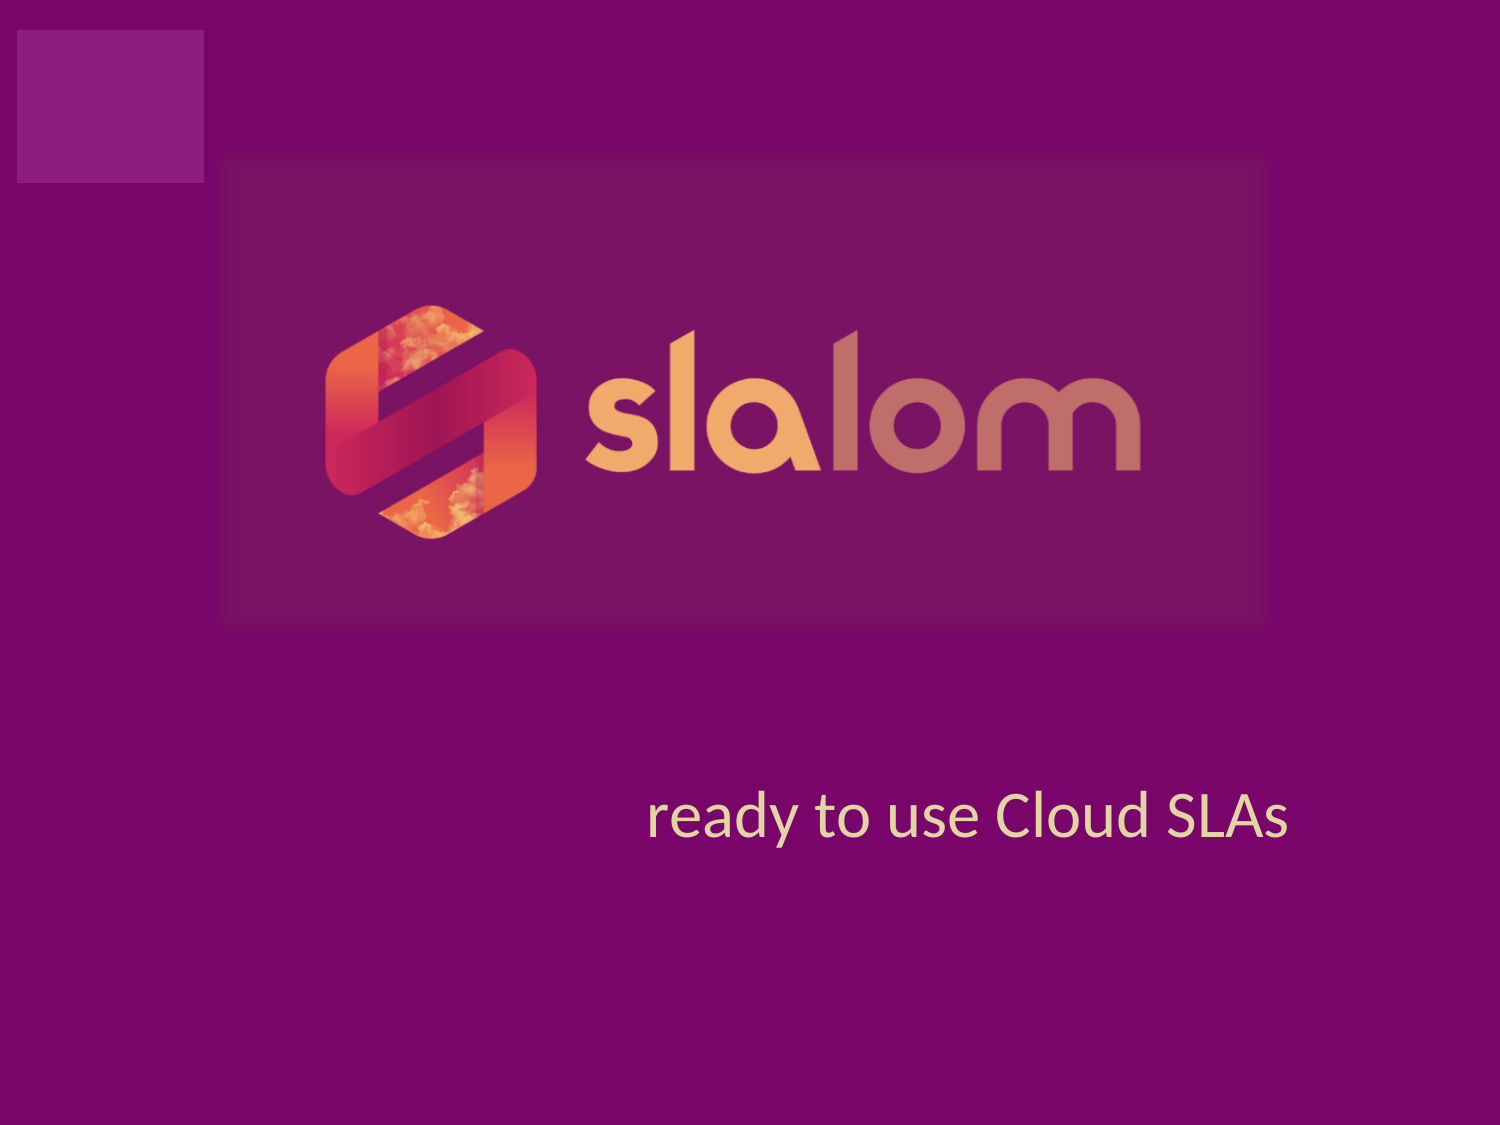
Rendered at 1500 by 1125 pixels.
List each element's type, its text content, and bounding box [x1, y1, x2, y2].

picture [17, 30, 1282, 646]
subtitle ready to use Cloud SLAs [225, 763, 1306, 925]
